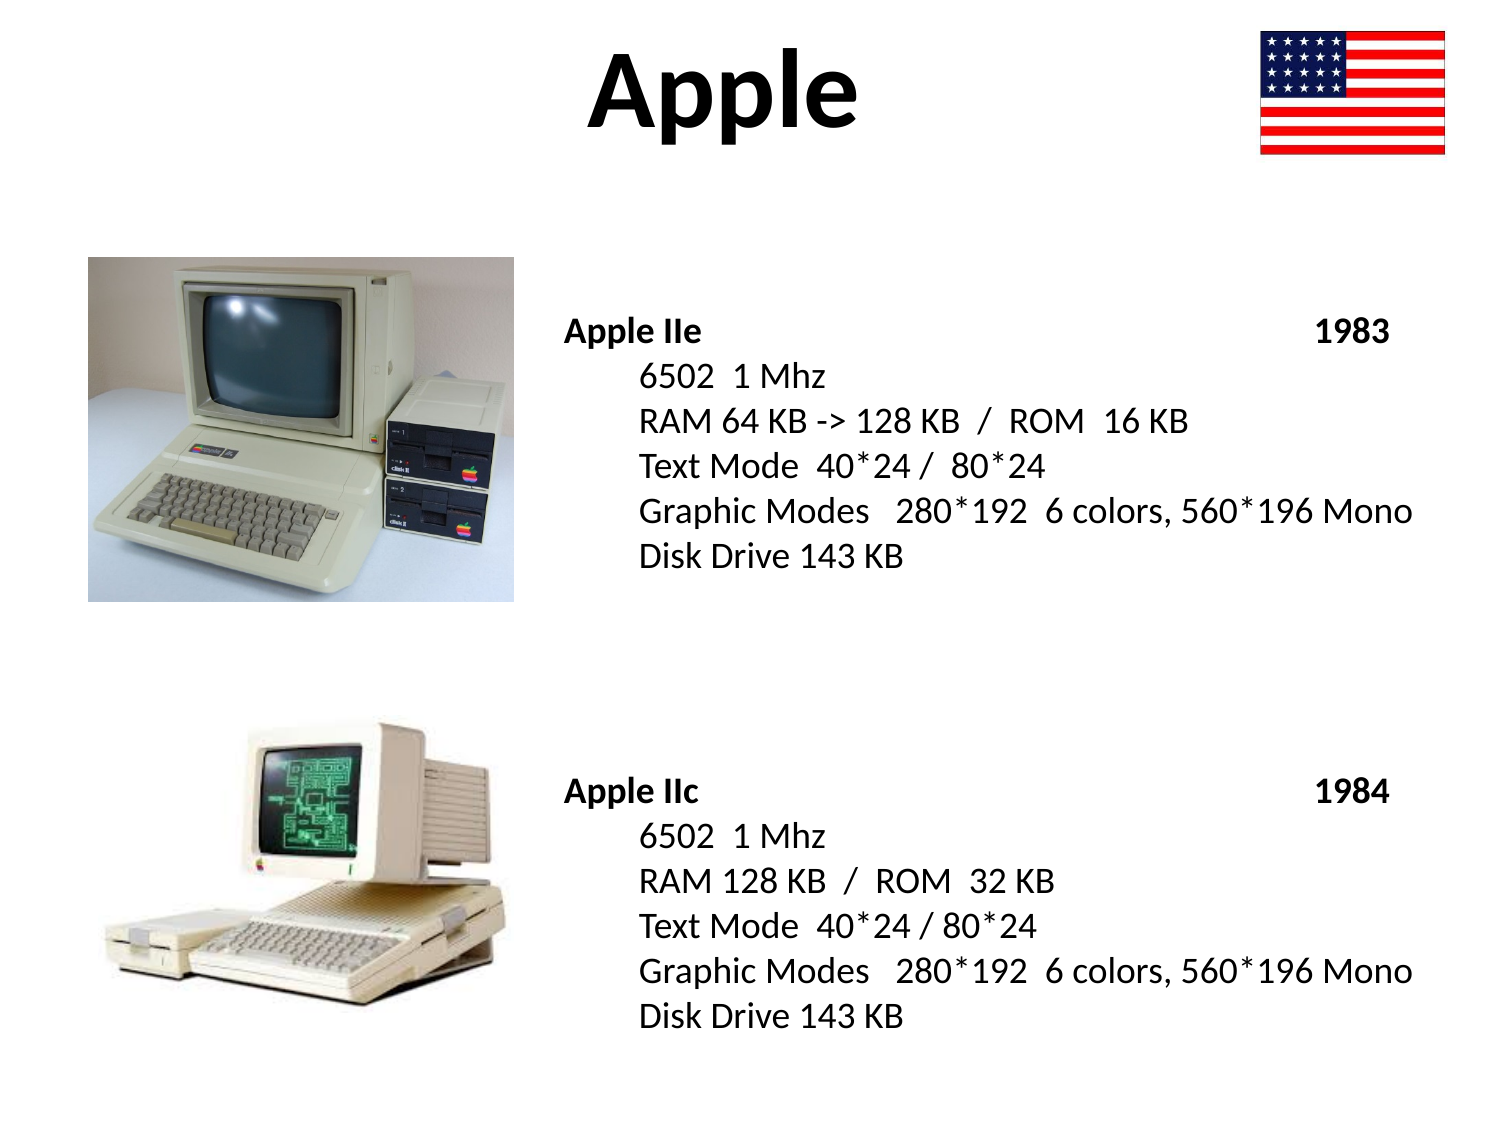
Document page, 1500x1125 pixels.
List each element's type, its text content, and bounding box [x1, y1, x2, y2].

picture [88, 257, 515, 602]
text_box Apple IIc 1984 6502 1 Mhz RAM 128 KB / ROM 32 KB Text Mode 40*24 / 80*24 Graphic Modes 280*192 6 colors, 560*196 Mono Disk Drive 143 KB [549, 758, 1471, 1044]
picture [1209, 7, 1495, 179]
text_box Apple IIe 1983 6502 1 Mhz RAM 64 KB -> 128 KB / ROM 16 KB Text Mode 40*24 / 80*24 Graphic Modes 280*192 6 colors, 560*196 Mono Disk Drive 143 KB [549, 298, 1471, 583]
text_box Apple [572, 7, 916, 157]
picture [98, 715, 515, 1014]
